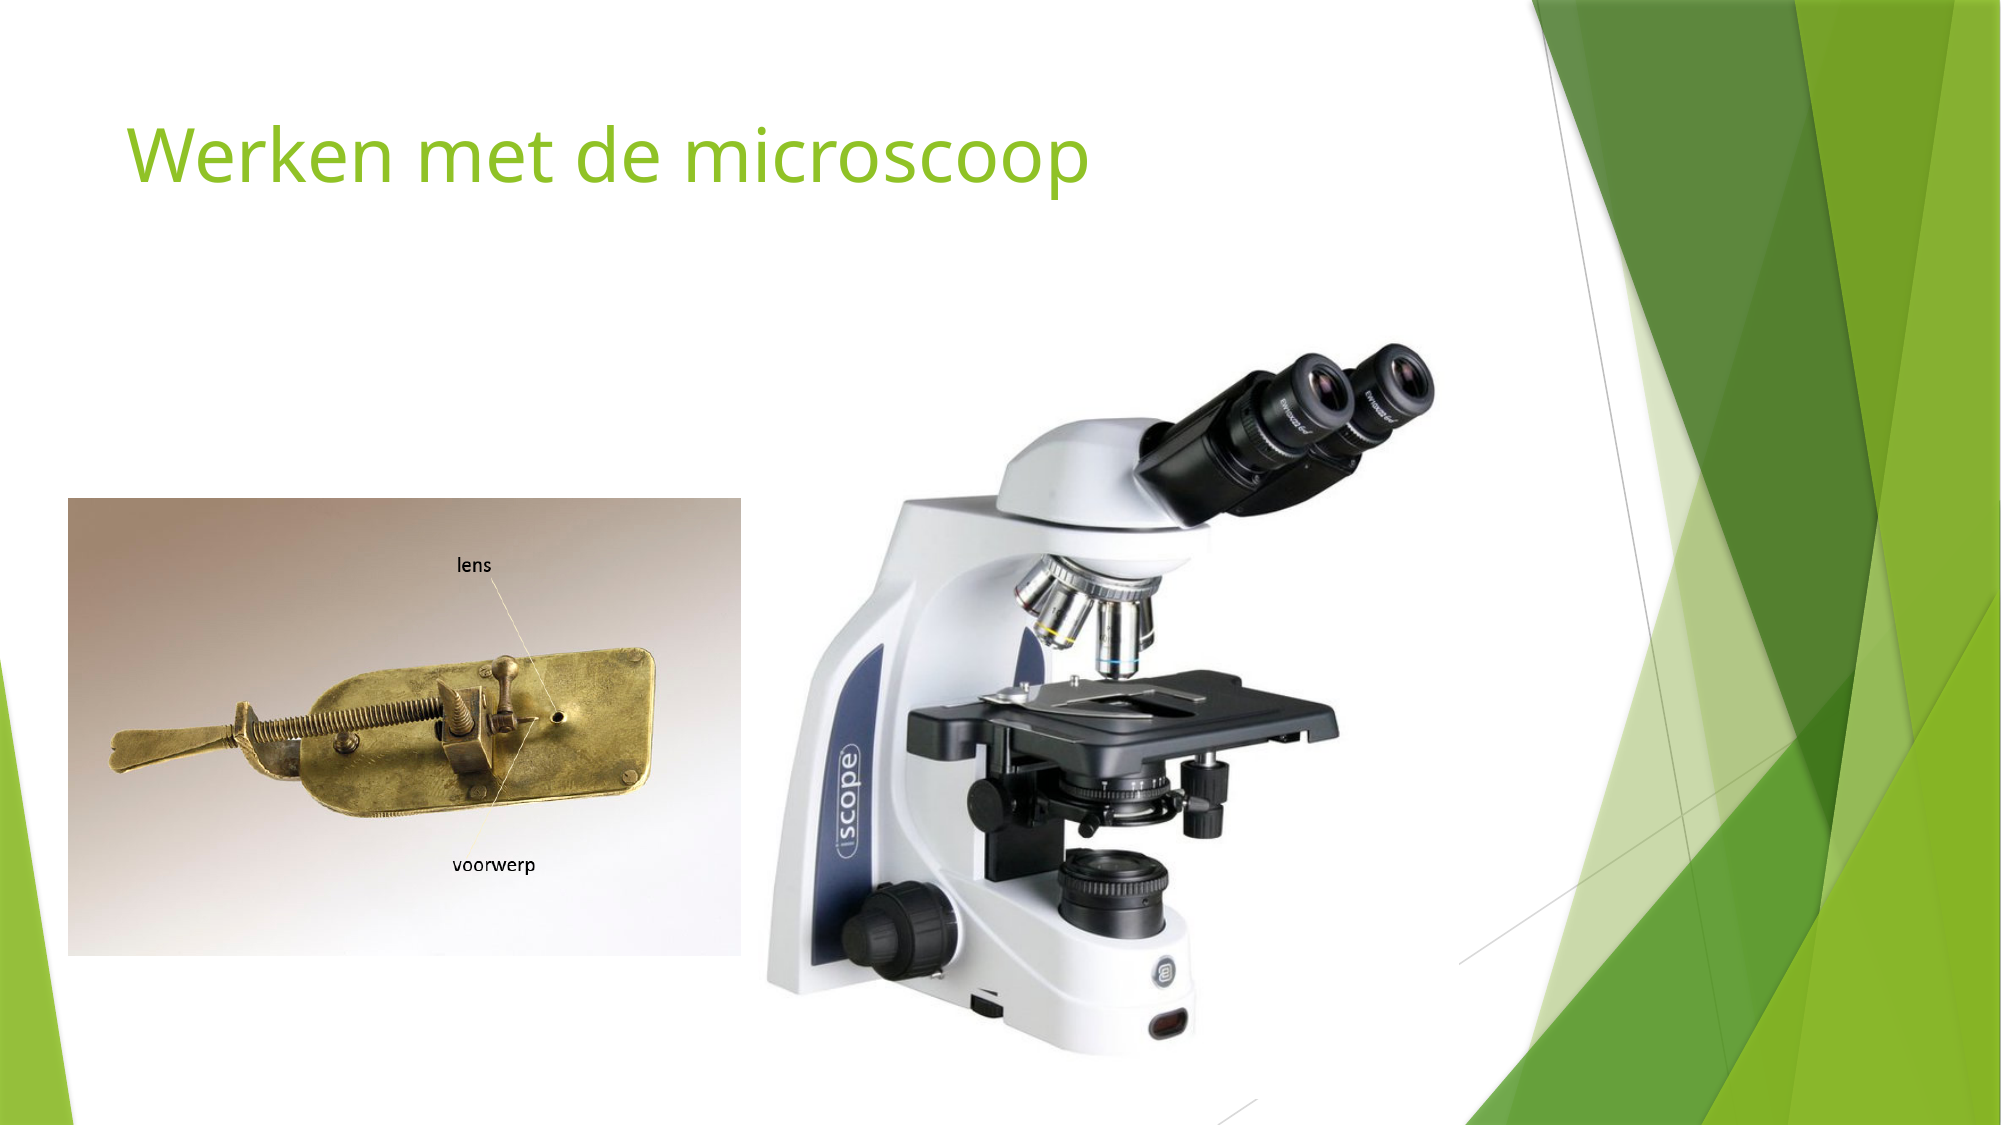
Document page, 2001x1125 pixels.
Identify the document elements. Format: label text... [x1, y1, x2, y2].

picture [67, 298, 1459, 1099]
title Werken met de microscoop [111, 99, 1522, 317]
